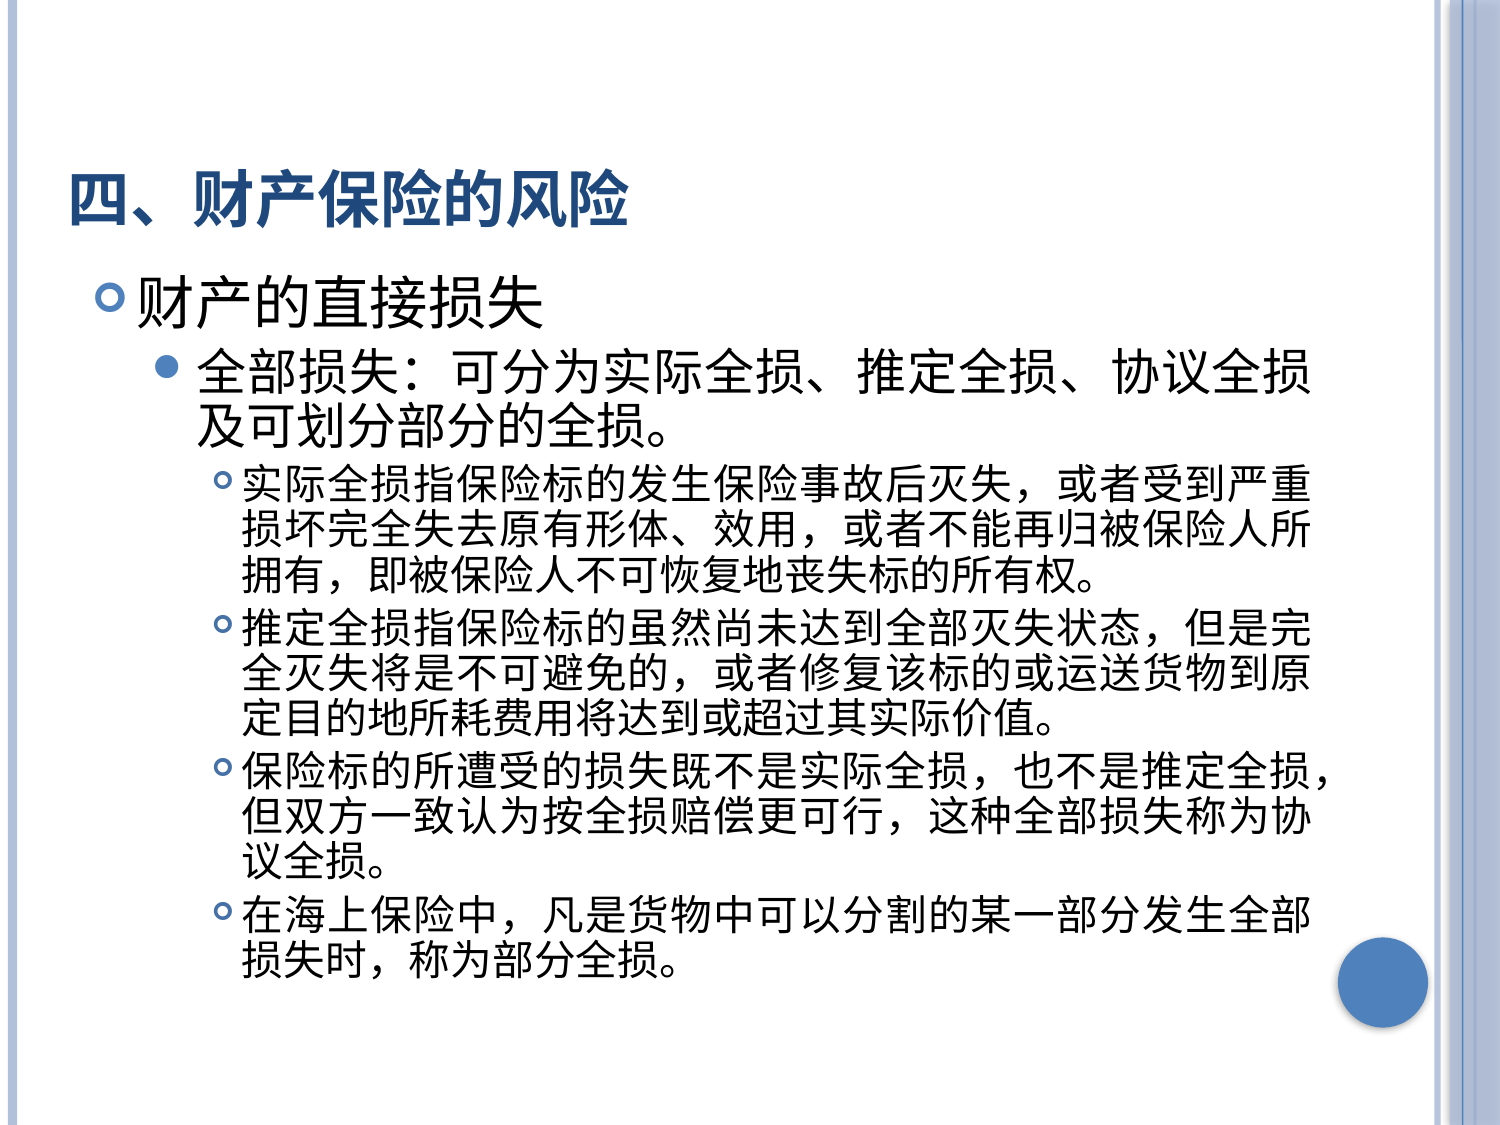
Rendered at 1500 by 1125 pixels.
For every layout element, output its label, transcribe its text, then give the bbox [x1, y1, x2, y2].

list 财产的直接损失 全部损失：可分为实际全损、推定全损、协议全损及可划分部分的全损。 实际全损指保险标的发生保险事故后灭失，或者受到严重损坏完全失去原有形体、效用，或者不能再归被保险人所拥有，即被保险人不可恢复地丧失标的所有权。 推定全损指保险标的虽然尚未达到全部灭失状态，但是完全灭失将是不可避免的，或者修复该标的或运送货物到原定目的地所耗费用将达到或超过其实际价值。 保险标的所遭受的损失既不是实际全损，也不是推定全损，但双方一致认为按全损赔偿更可行，这种全部损失称为协议全损。 在海上保险中，凡是货物中可以分割的某一部分发生全部损失时，称为部分全损。 [76, 266, 1329, 993]
title 四、财产保险的风险 [53, 54, 1294, 243]
